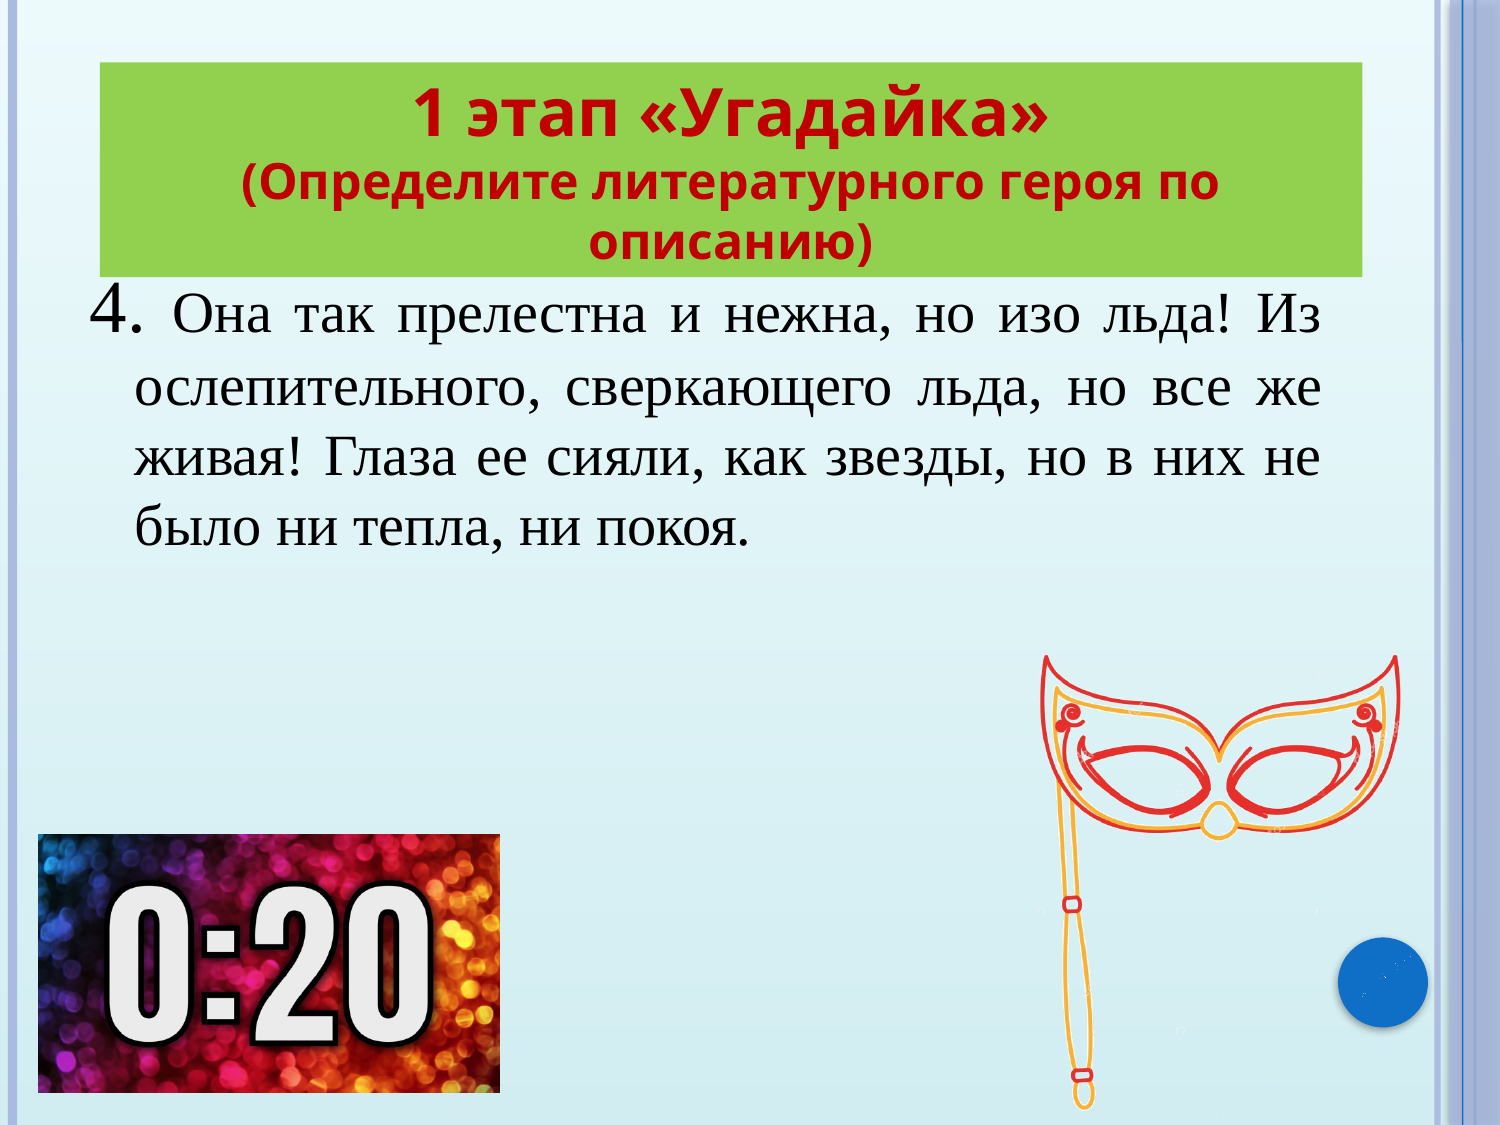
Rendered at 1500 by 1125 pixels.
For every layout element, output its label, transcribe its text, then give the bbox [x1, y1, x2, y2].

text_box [36, 833, 501, 1095]
text_box 1 этап «Угадайка» (Определите литературного героя по описанию) [99, 62, 1363, 278]
list 4. Она так прелестна и нежна, но изо льда! Из ослепительного, сверкающего льда, но все же живая! Глаза ее сияли, как звезды, но в них не было ни тепла, ни покоя. [75, 249, 1338, 600]
picture [1024, 649, 1438, 1125]
